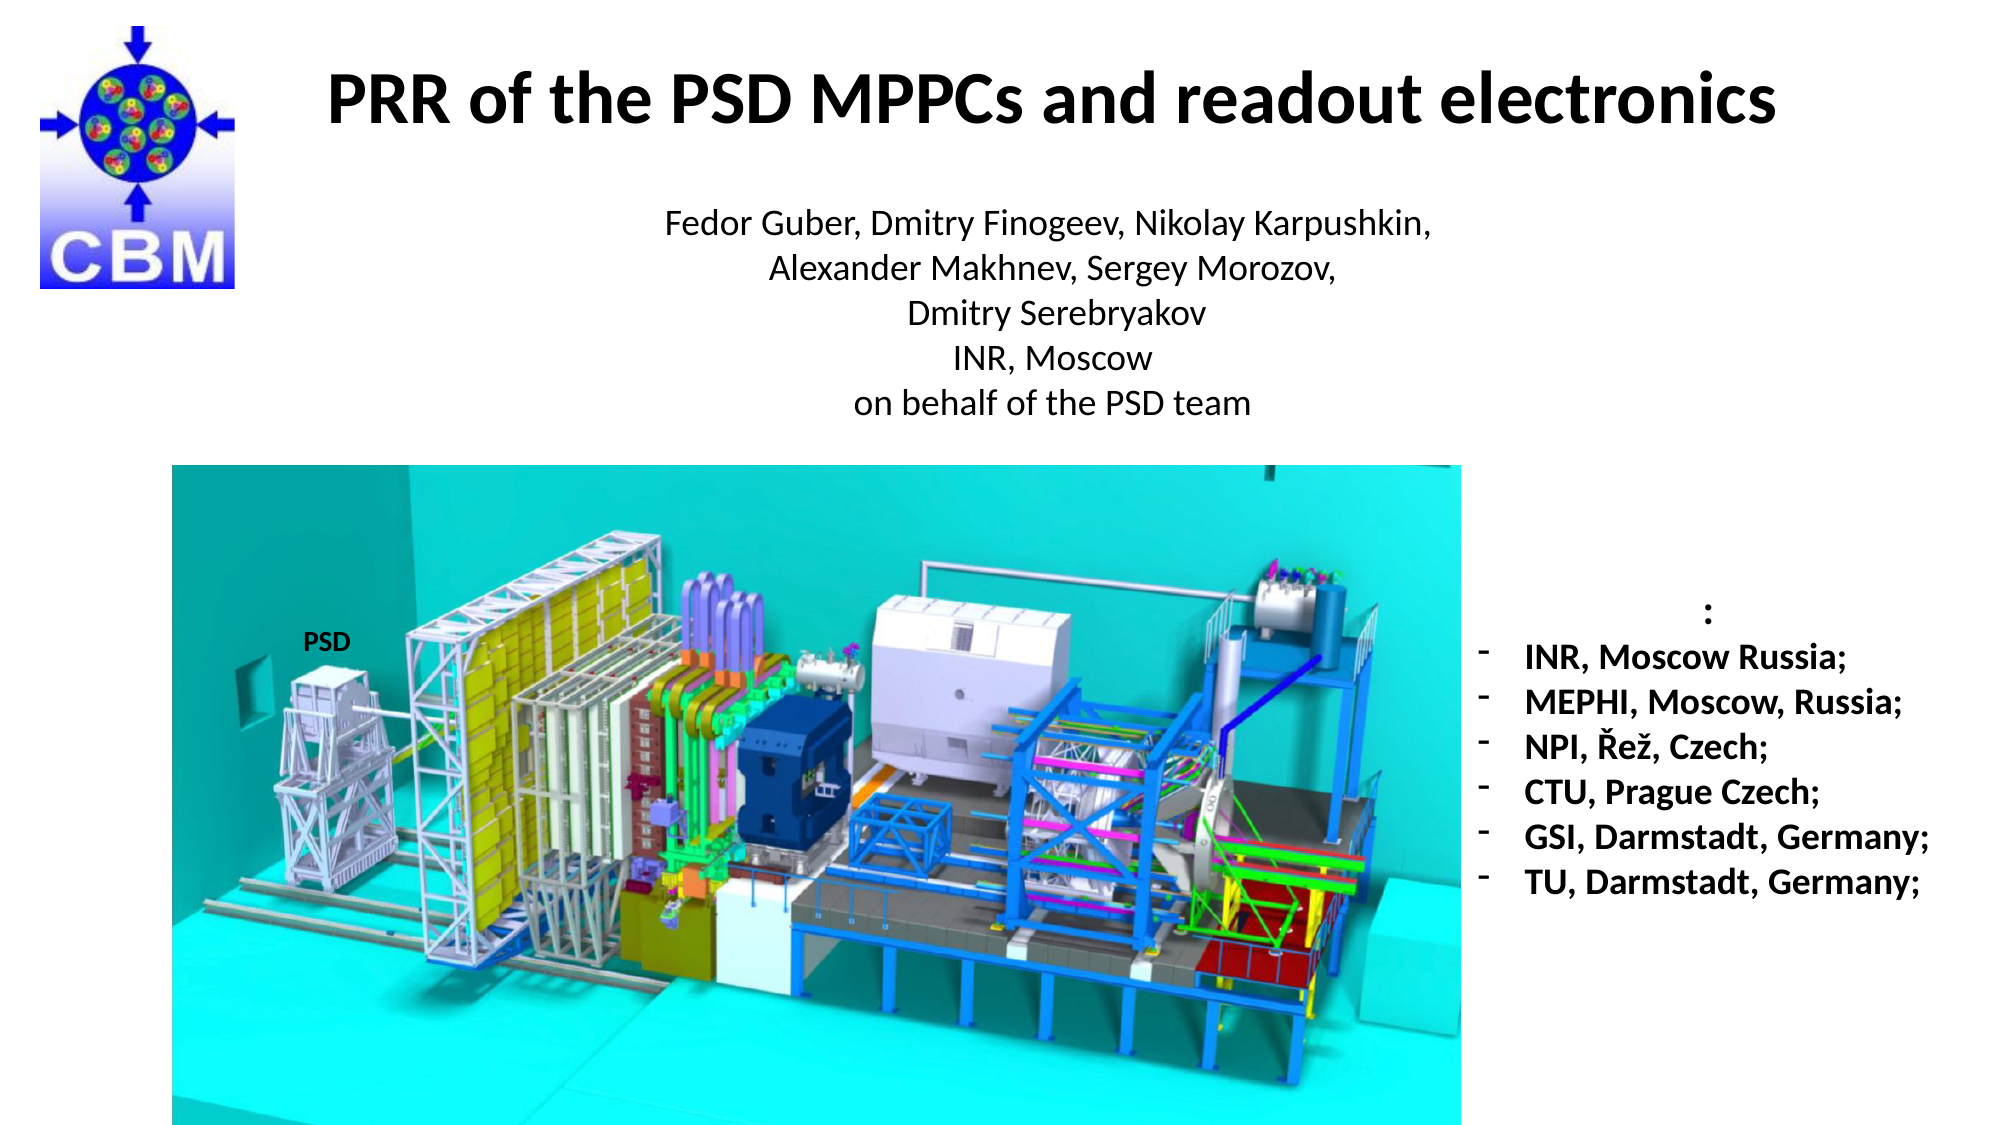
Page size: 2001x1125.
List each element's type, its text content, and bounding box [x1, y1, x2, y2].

text_box PRR of the PSD MPPCs and readout electronics Fedor Guber, Dmitry Finogeev, Nikolay Karpushkin, Alexander Makhnev, Sergey Morozov, Dmitry Serebryakov INR, Moscow on behalf of the PSD team [248, 40, 1858, 431]
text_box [171, 464, 1462, 1125]
text_box : INR, Moscow Russia; MEPHI, Moscow, Russia; NPI, Řež, Czech; CTU, Prague Czech; GSI, Darmstadt, Germany; TU, Darmstadt, Germany; [1462, 575, 1954, 955]
picture [40, 26, 235, 289]
